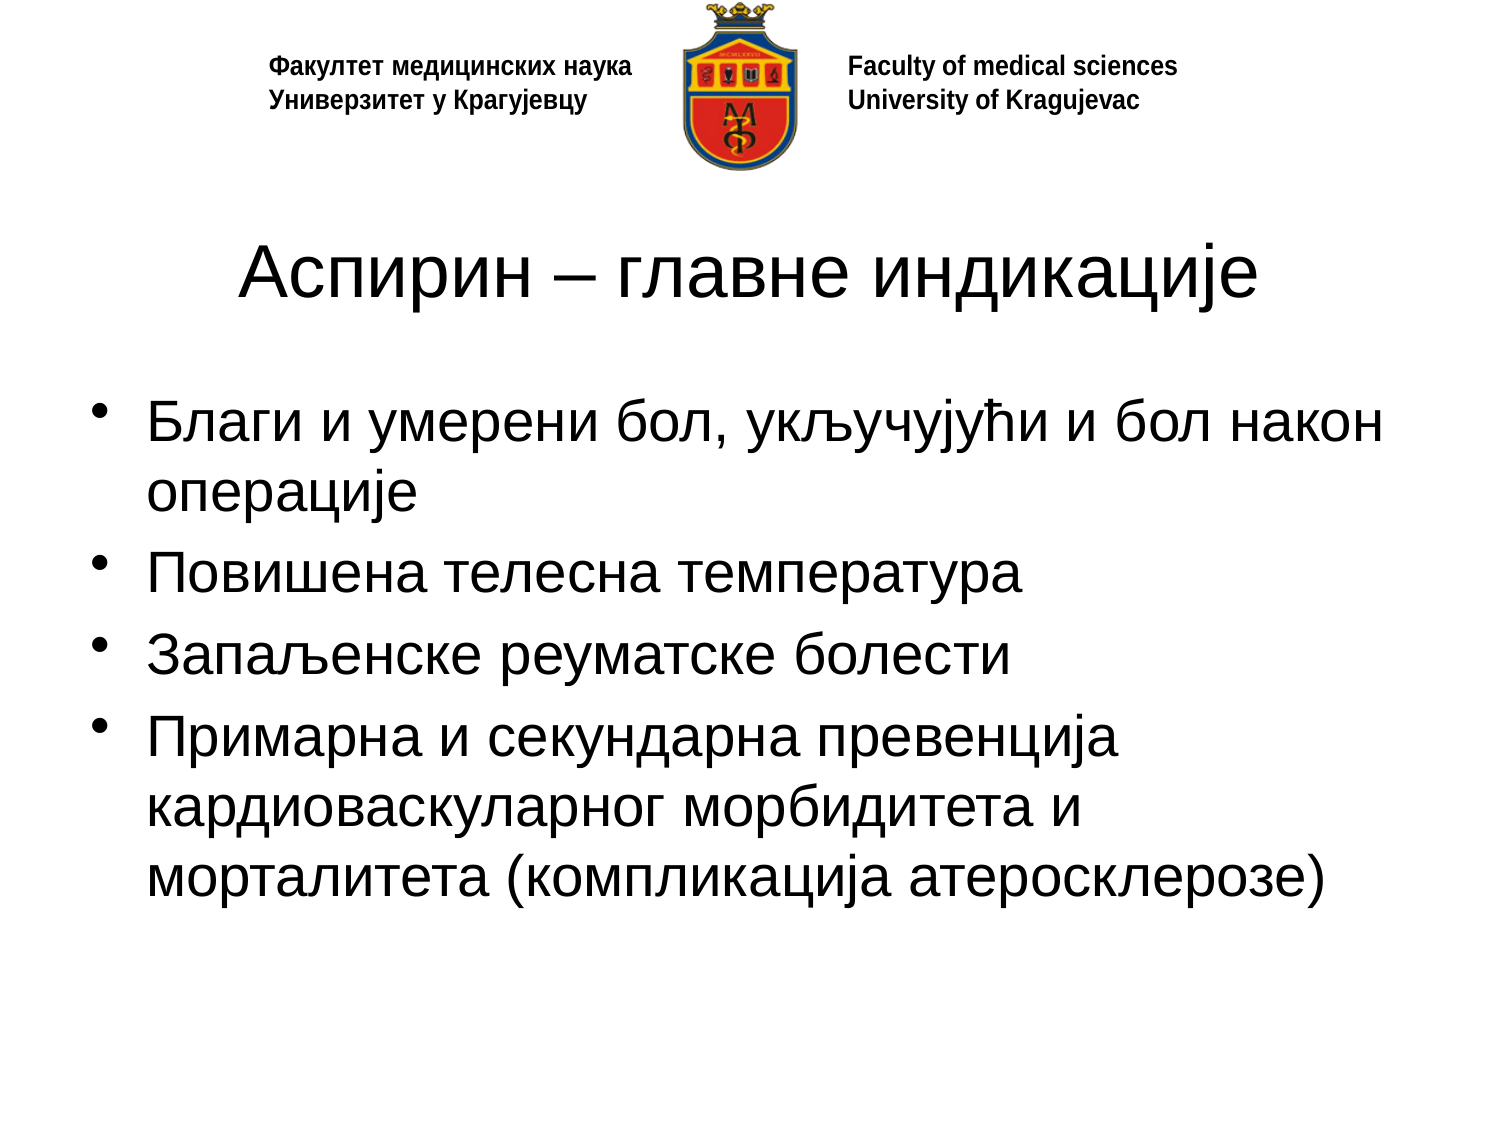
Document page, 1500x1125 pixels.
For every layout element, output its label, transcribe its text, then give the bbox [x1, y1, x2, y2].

list Благи и умерени бол, укључујући и бол након операције Повишена телесна температура Запаљенске реуматске болести Примарна и секундарна превенција кардиоваскуларног морбидитета и морталитета (компликација атеросклерозе) [74, 374, 1426, 1118]
title Аспирин – главне индикације [74, 173, 1426, 362]
